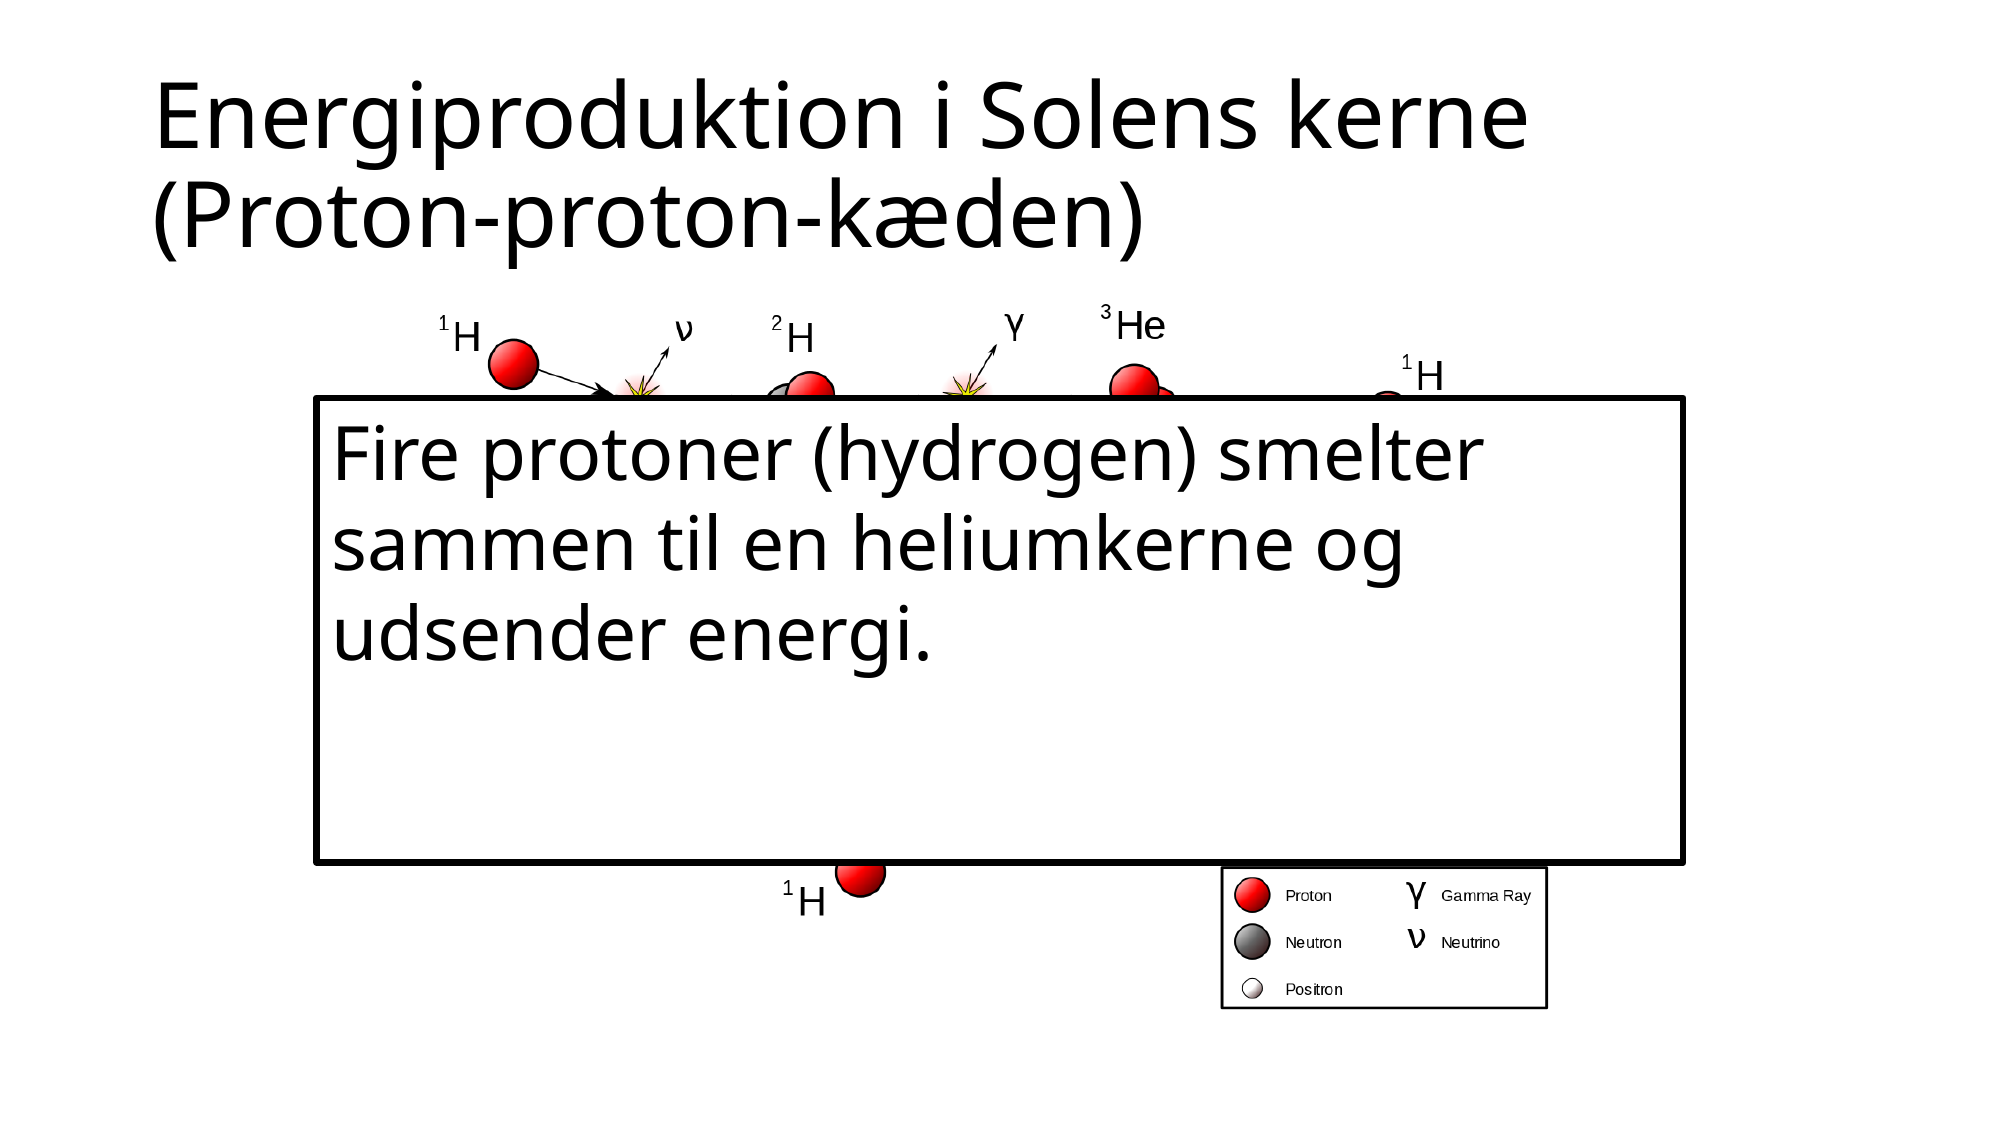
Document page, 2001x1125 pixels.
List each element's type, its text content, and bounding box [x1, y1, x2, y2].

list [434, 298, 1566, 1014]
title Energiproduktion i Solens kerne (Proton-proton-kæden) [137, 59, 1863, 278]
